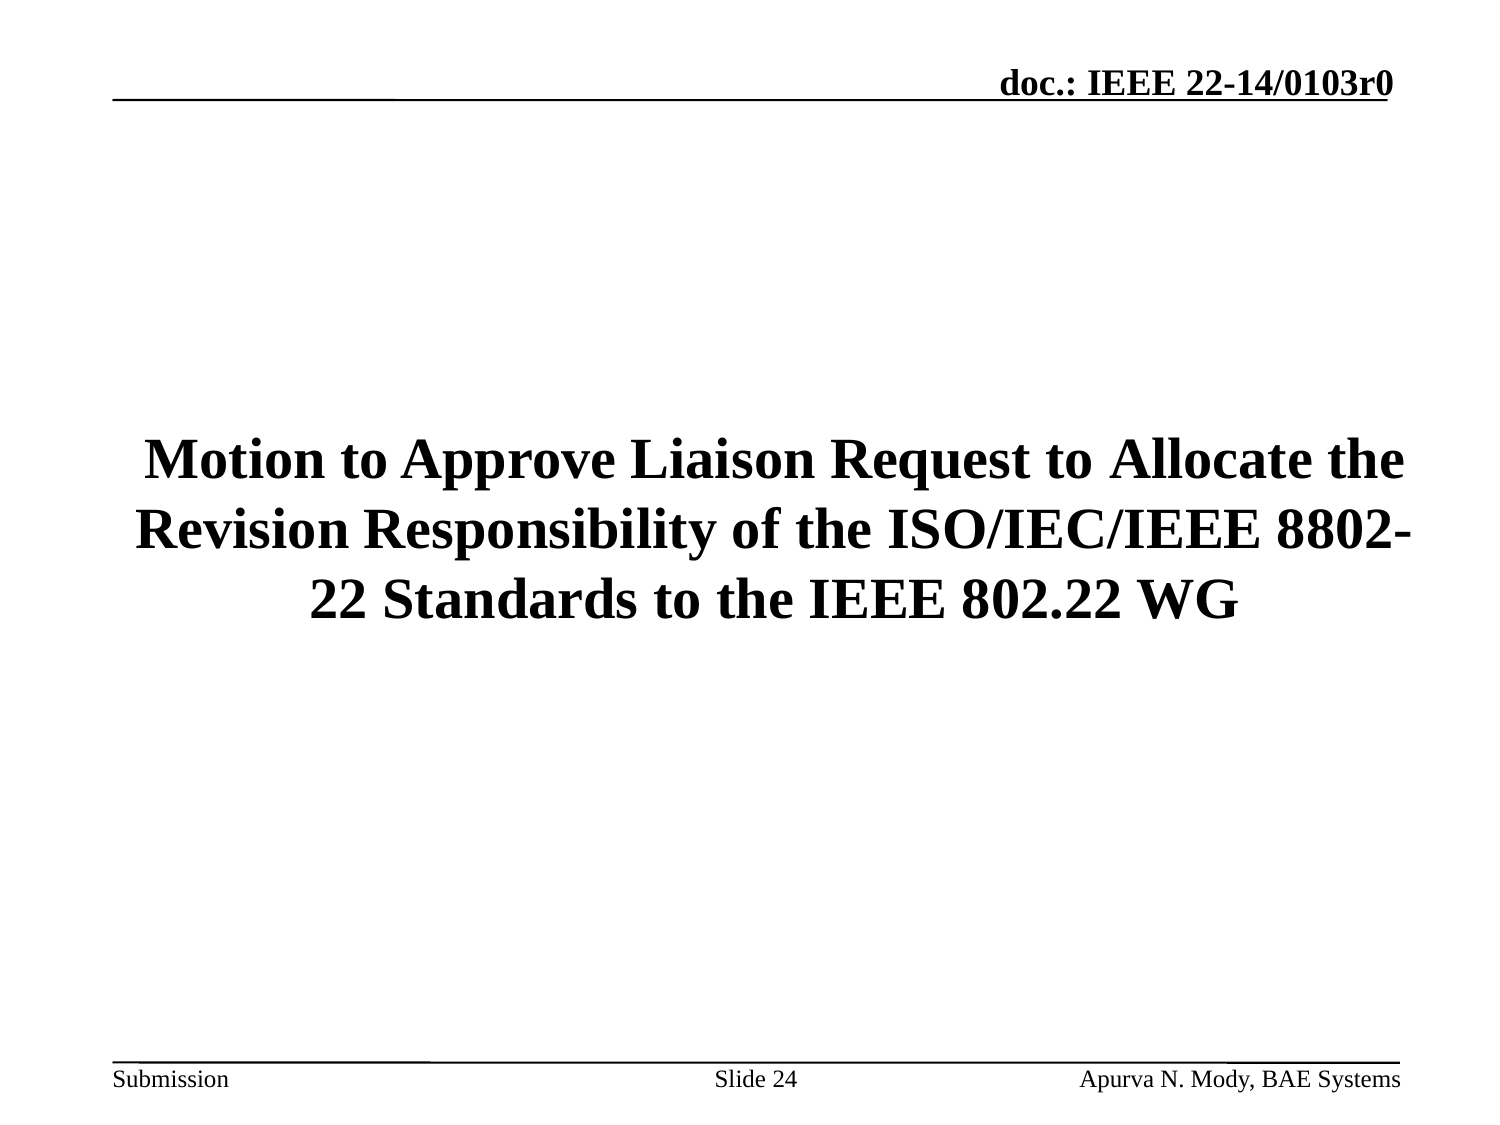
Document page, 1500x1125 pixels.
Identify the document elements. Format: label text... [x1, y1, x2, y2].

footer Apurva N. Mody, BAE Systems [902, 1061, 1402, 1093]
title Motion to Approve Liaison Request to Allocate the Revision Responsibility of the ISO/IEC/IEEE 8802-22 Standards to the IEEE 802.22 WG [99, 362, 1451, 688]
slide_number Slide 24 [712, 1061, 800, 1123]
